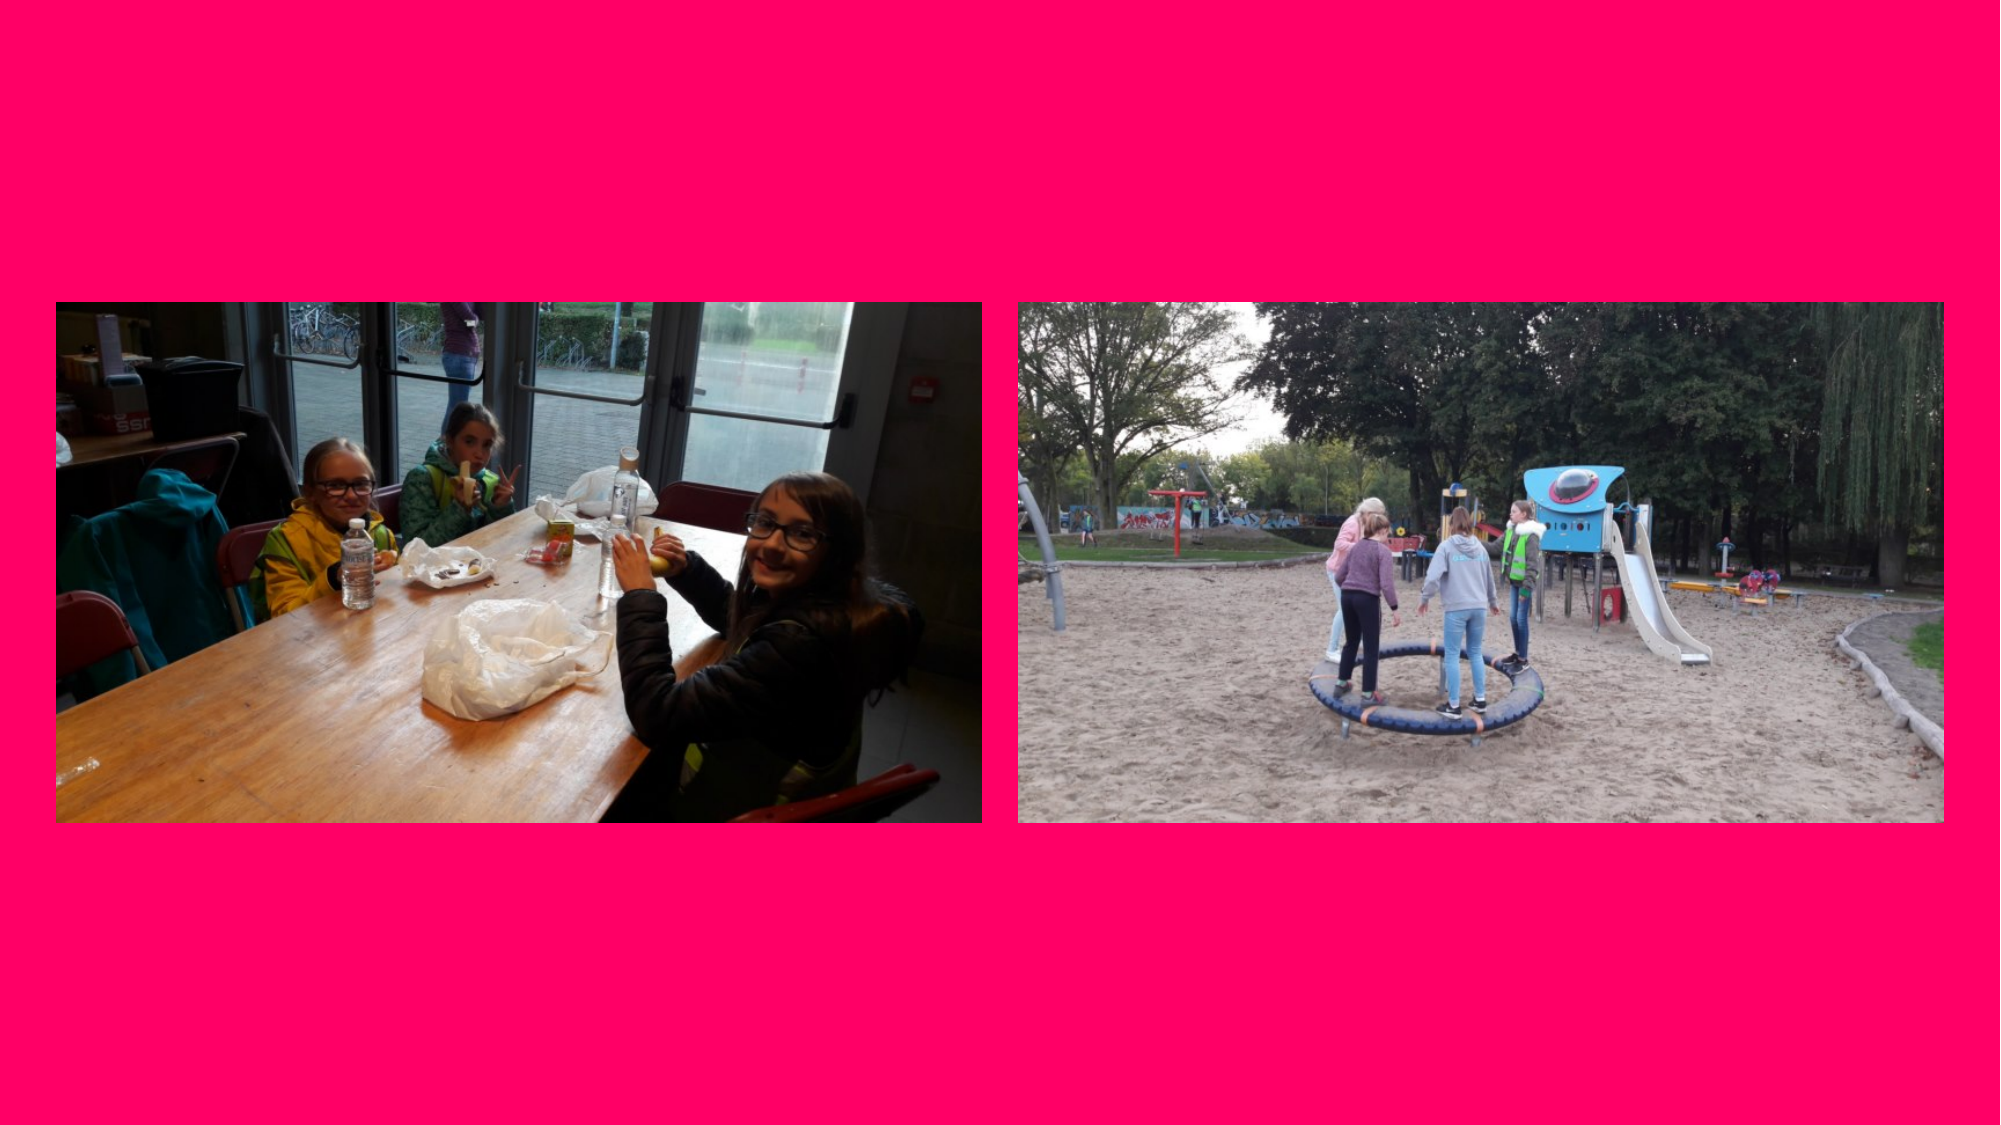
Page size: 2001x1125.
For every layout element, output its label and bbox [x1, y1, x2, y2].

picture [56, 302, 982, 823]
picture [1018, 302, 1944, 823]
